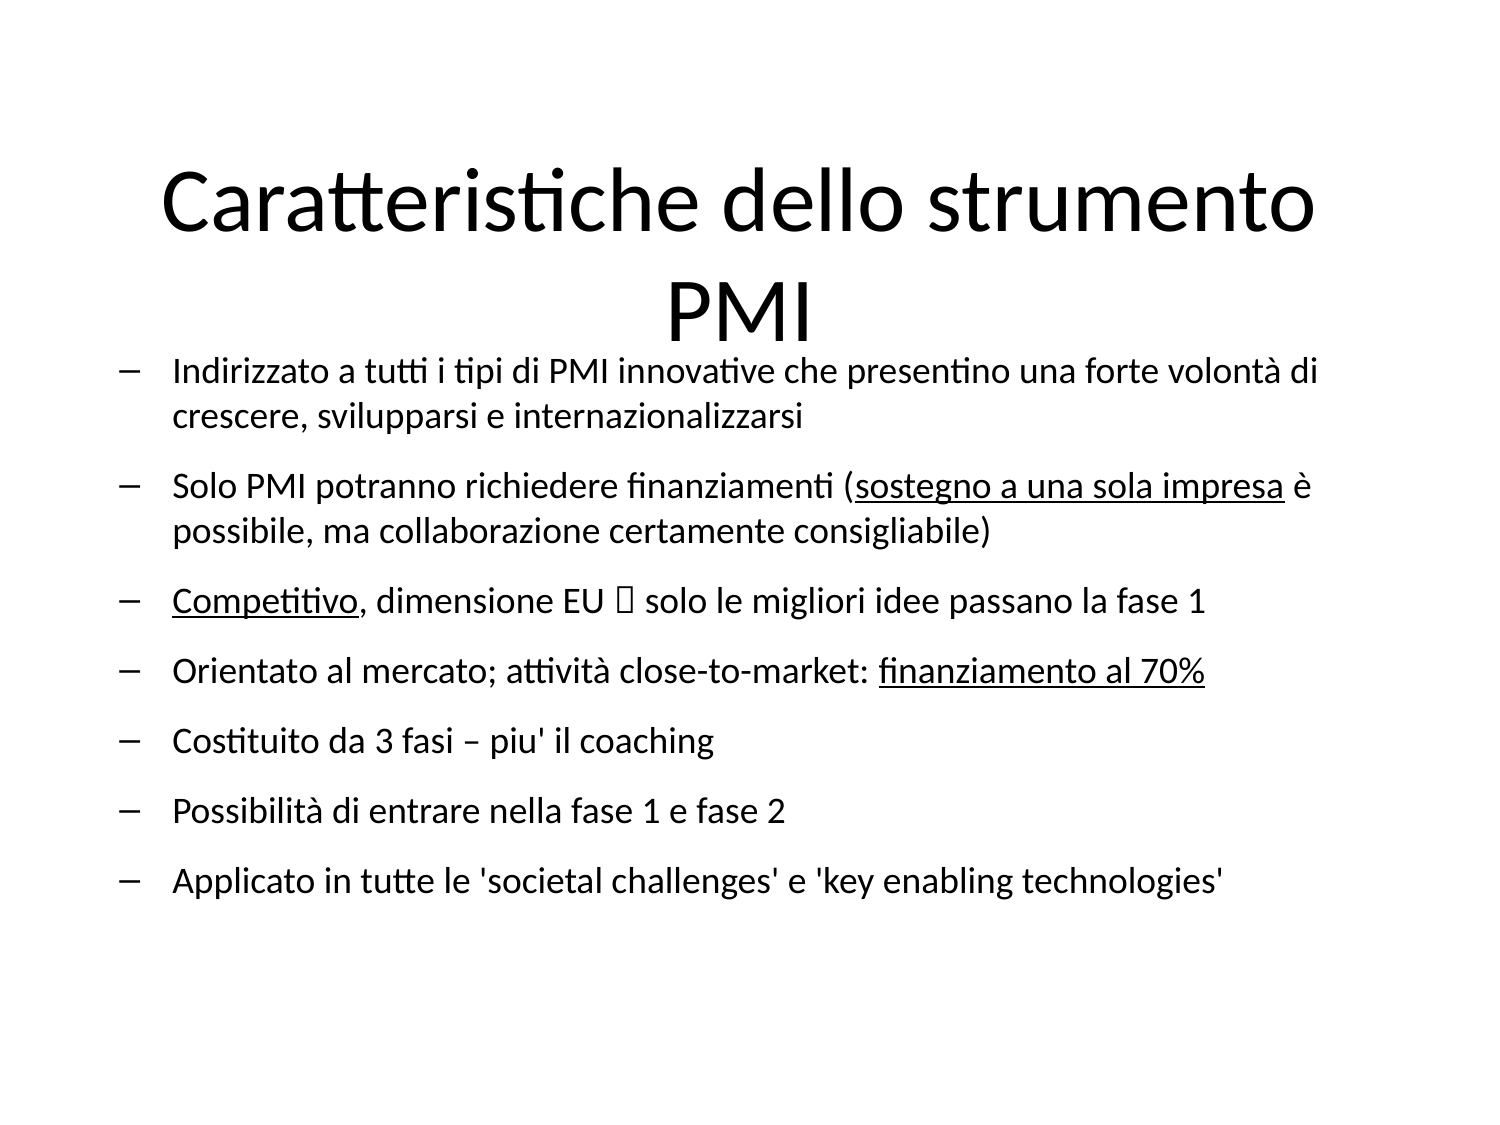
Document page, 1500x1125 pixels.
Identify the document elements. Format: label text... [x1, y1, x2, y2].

list Indirizzato a tutti i tipi di PMI innovative che presentino una forte volontà di crescere, svilupparsi e internazionalizzarsi Solo PMI potranno richiedere finanziamenti (sostegno a una sola impresa è possibile, ma collaborazione certamente consigliabile) Competitivo, dimensione EU  solo le migliori idee passano la fase 1 Orientato al mercato; attività close-to-market: finanziamento al 70% Costituito da 3 fasi – piu' il coaching Possibilità di entrare nella fase 1 e fase 2 Applicato in tutte le 'societal challenges' e 'key enabling technologies' [29, 337, 1448, 918]
title Caratteristiche dello strumento PMI [64, 172, 1416, 327]
